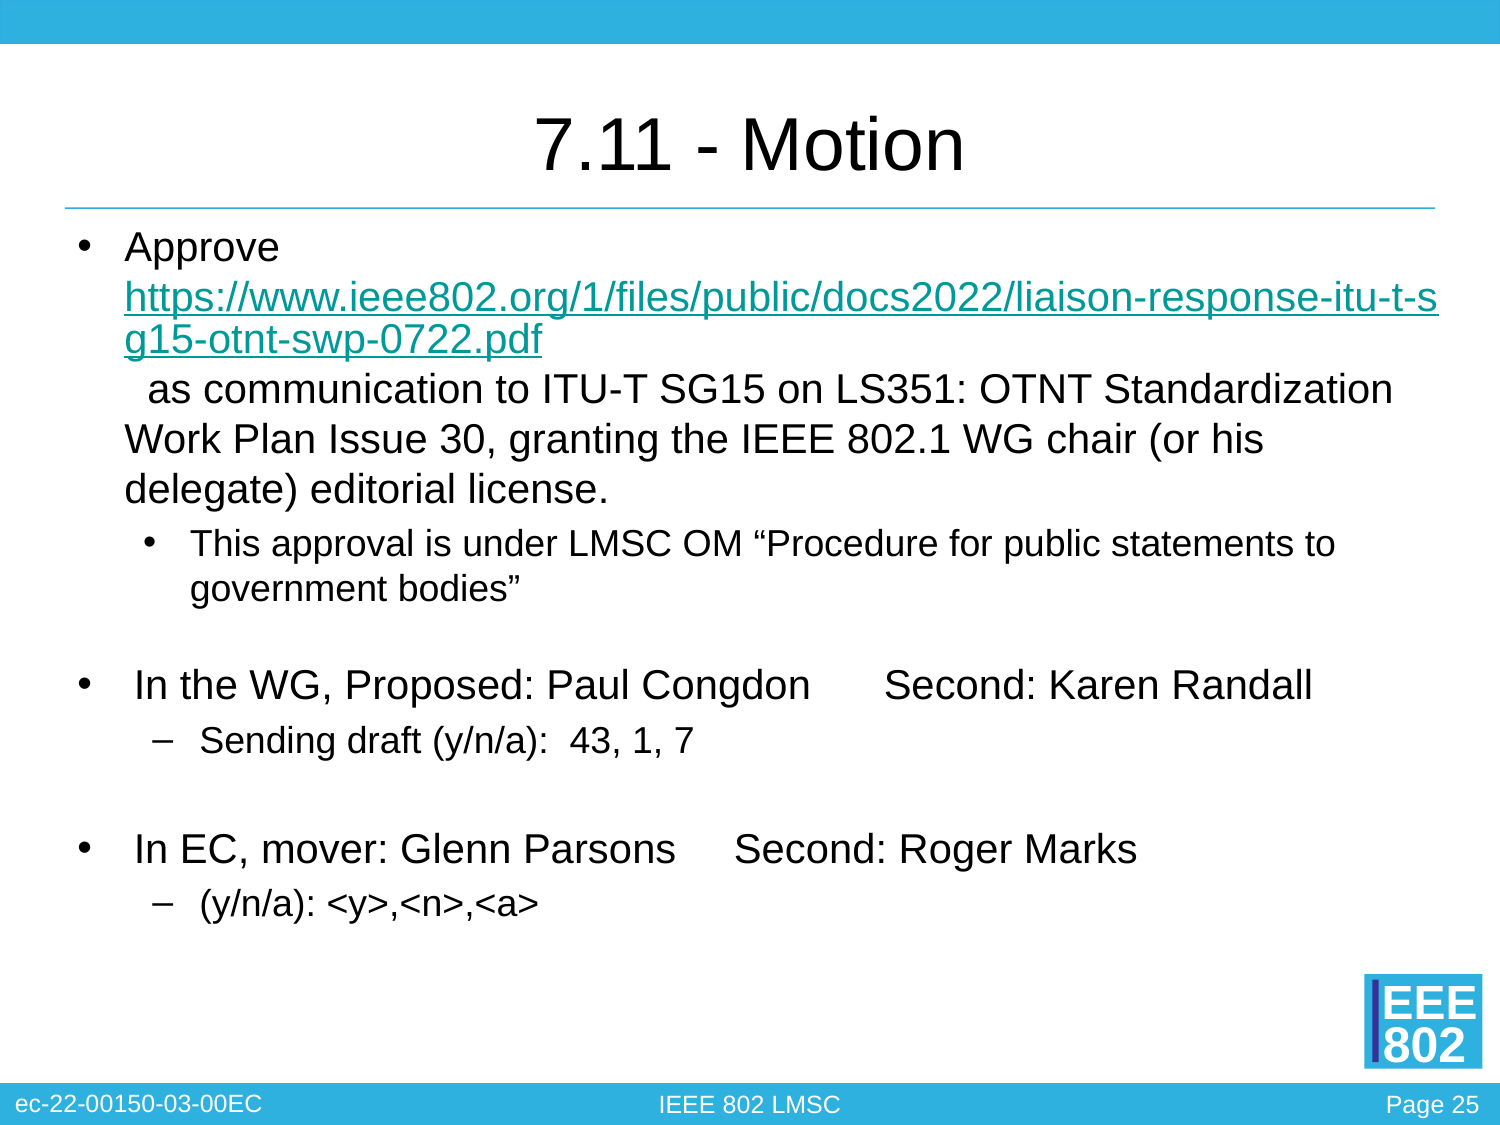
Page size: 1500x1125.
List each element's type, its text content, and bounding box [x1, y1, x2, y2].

list Approve https://www.ieee802.org/1/files/public/docs2022/liaison-response-itu-t-sg15-otnt-swp-0722.pdf as communication to ITU-T SG15 on LS351: OTNT Standardization Work Plan Issue 30, granting the IEEE 802.1 WG chair (or his delegate) editorial license. This approval is under LMSC OM “Procedure for public statements to government bodies” In the WG, Proposed: Paul Congdon Second: Karen Randall Sending draft (y/n/a): 43, 1, 7 In EC, mover: Glenn Parsons Second: Roger Marks (y/n/a): <y>,<n>,<a> [62, 212, 1463, 1030]
title 7.11 - Motion [75, 75, 1425, 205]
